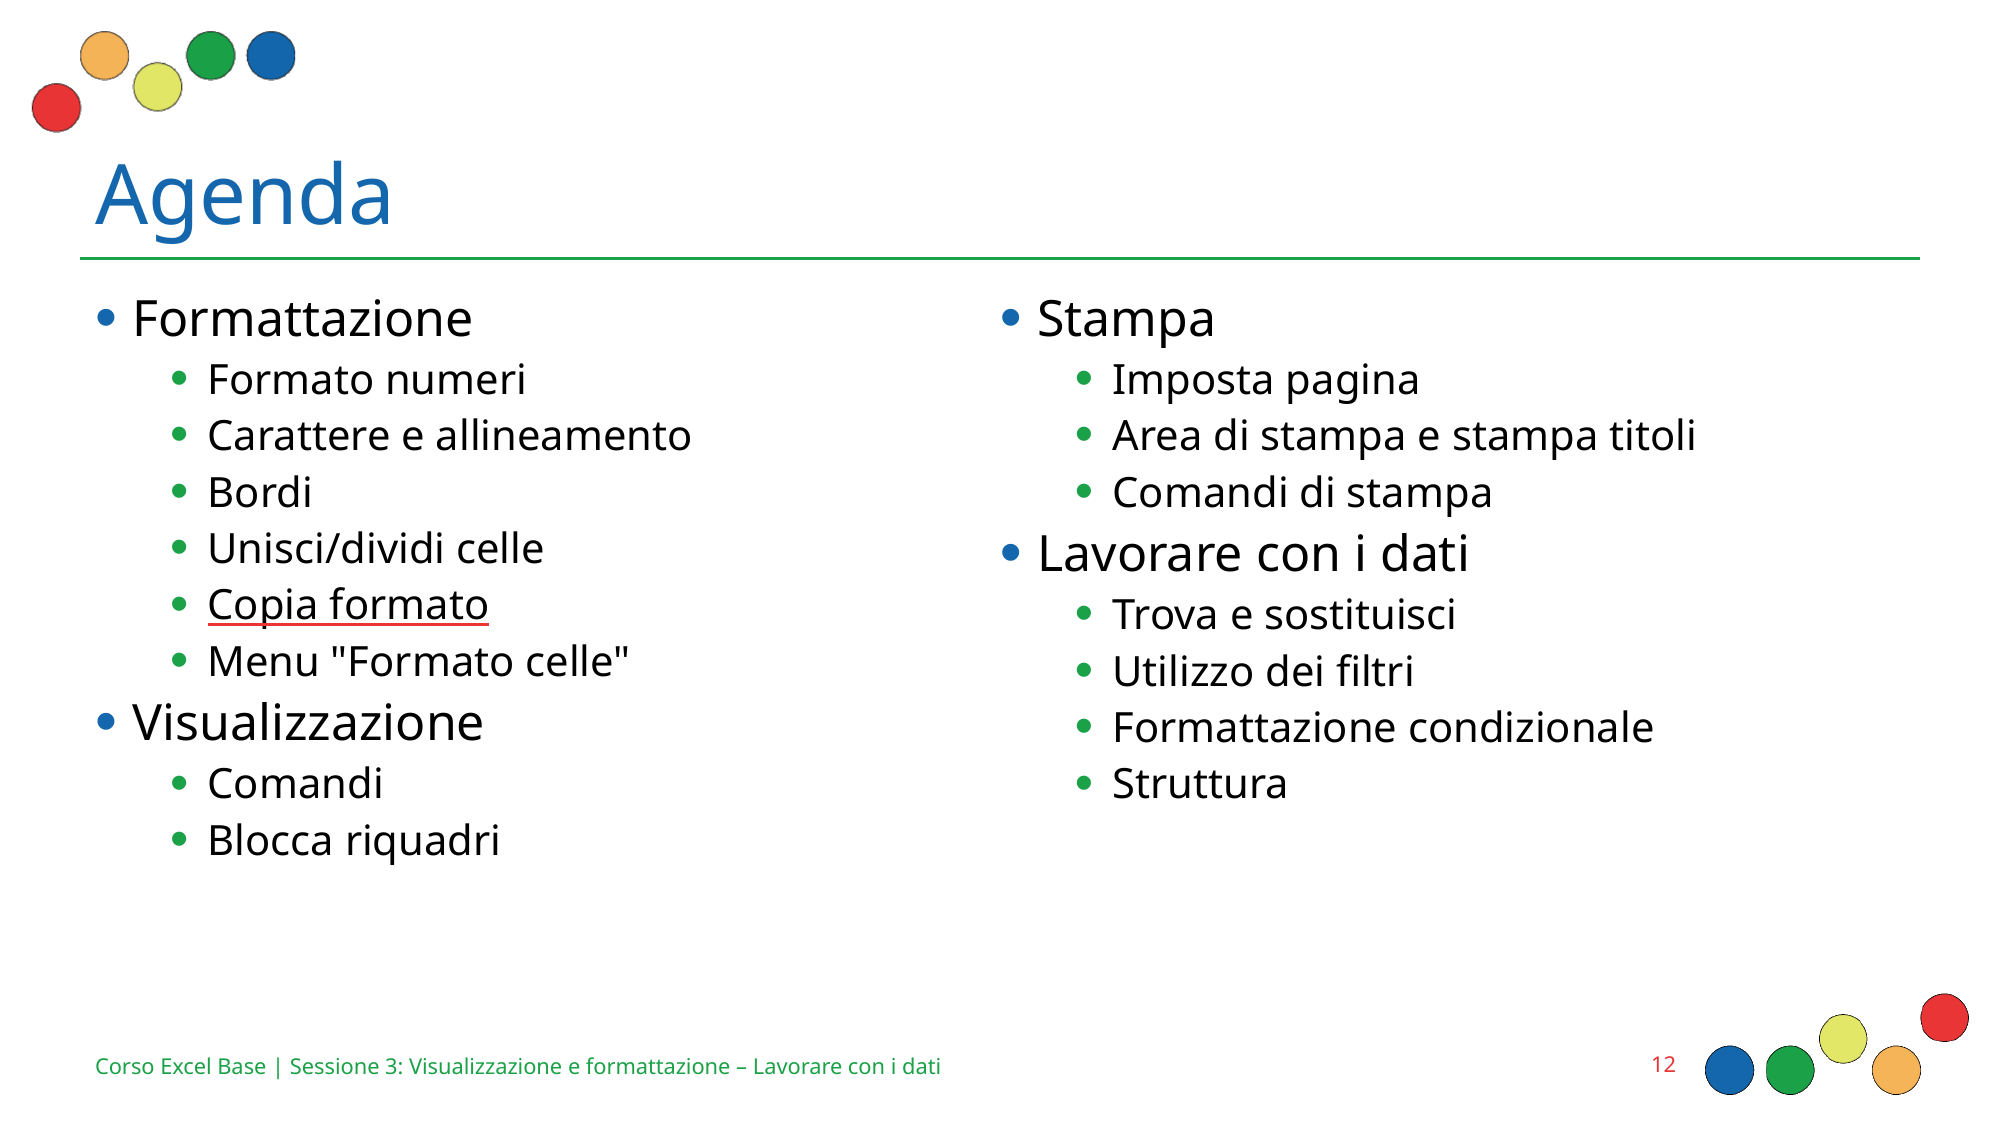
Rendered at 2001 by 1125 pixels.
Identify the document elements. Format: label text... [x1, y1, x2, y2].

picture [1704, 990, 1971, 1096]
title Agenda [80, 123, 1920, 259]
list Formattazione Formato numeri Carattere e allineamento Bordi Unisci/dividi celle Copia formato Menu "Formato celle" Visualizzazione Comandi Blocca riquadri Stampa Imposta pagina Area di stampa e stampa titoli Comandi di stampa Lavorare con i dati Trova e sostituisci Utilizzo dei filtri Formattazione condizionale Struttura [80, 278, 1920, 1011]
picture [29, 30, 295, 135]
slide_number 12 [1583, 1035, 1692, 1096]
footer Corso Excel Base | Sessione 3: Visualizzazione e formattazione – Lavorare con i dati [80, 1035, 1571, 1096]
